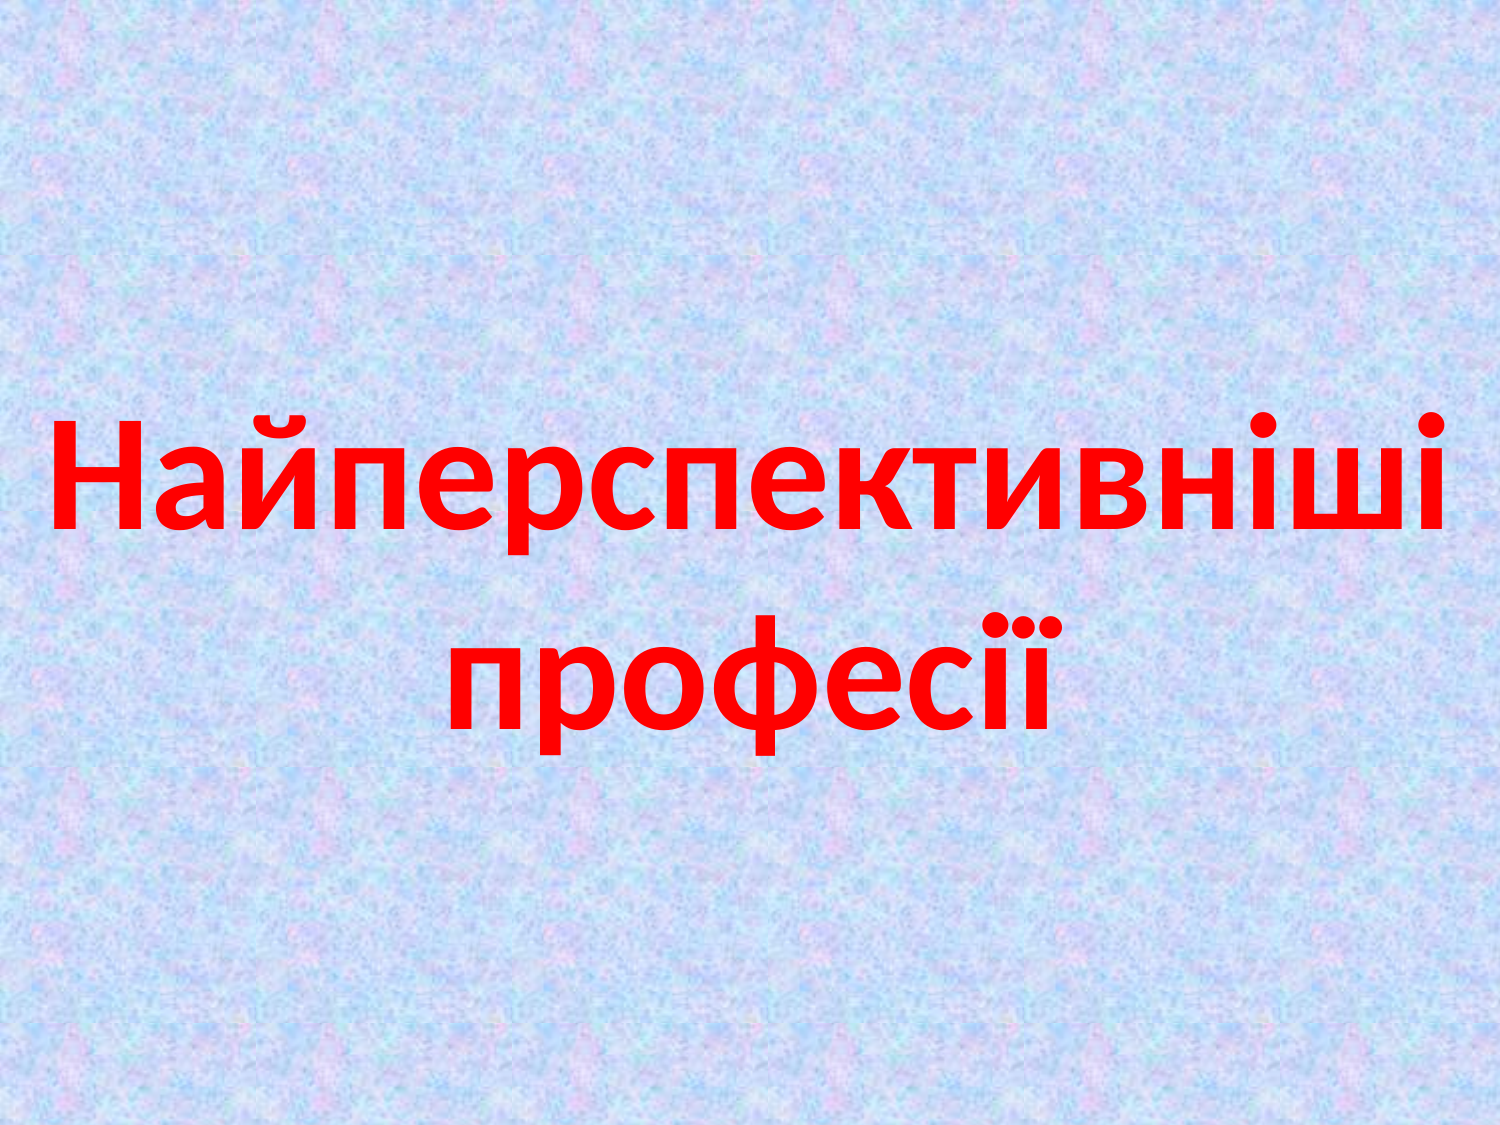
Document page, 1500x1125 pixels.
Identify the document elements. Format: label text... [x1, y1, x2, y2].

title Найперспективніші професії [0, 0, 1500, 1125]
